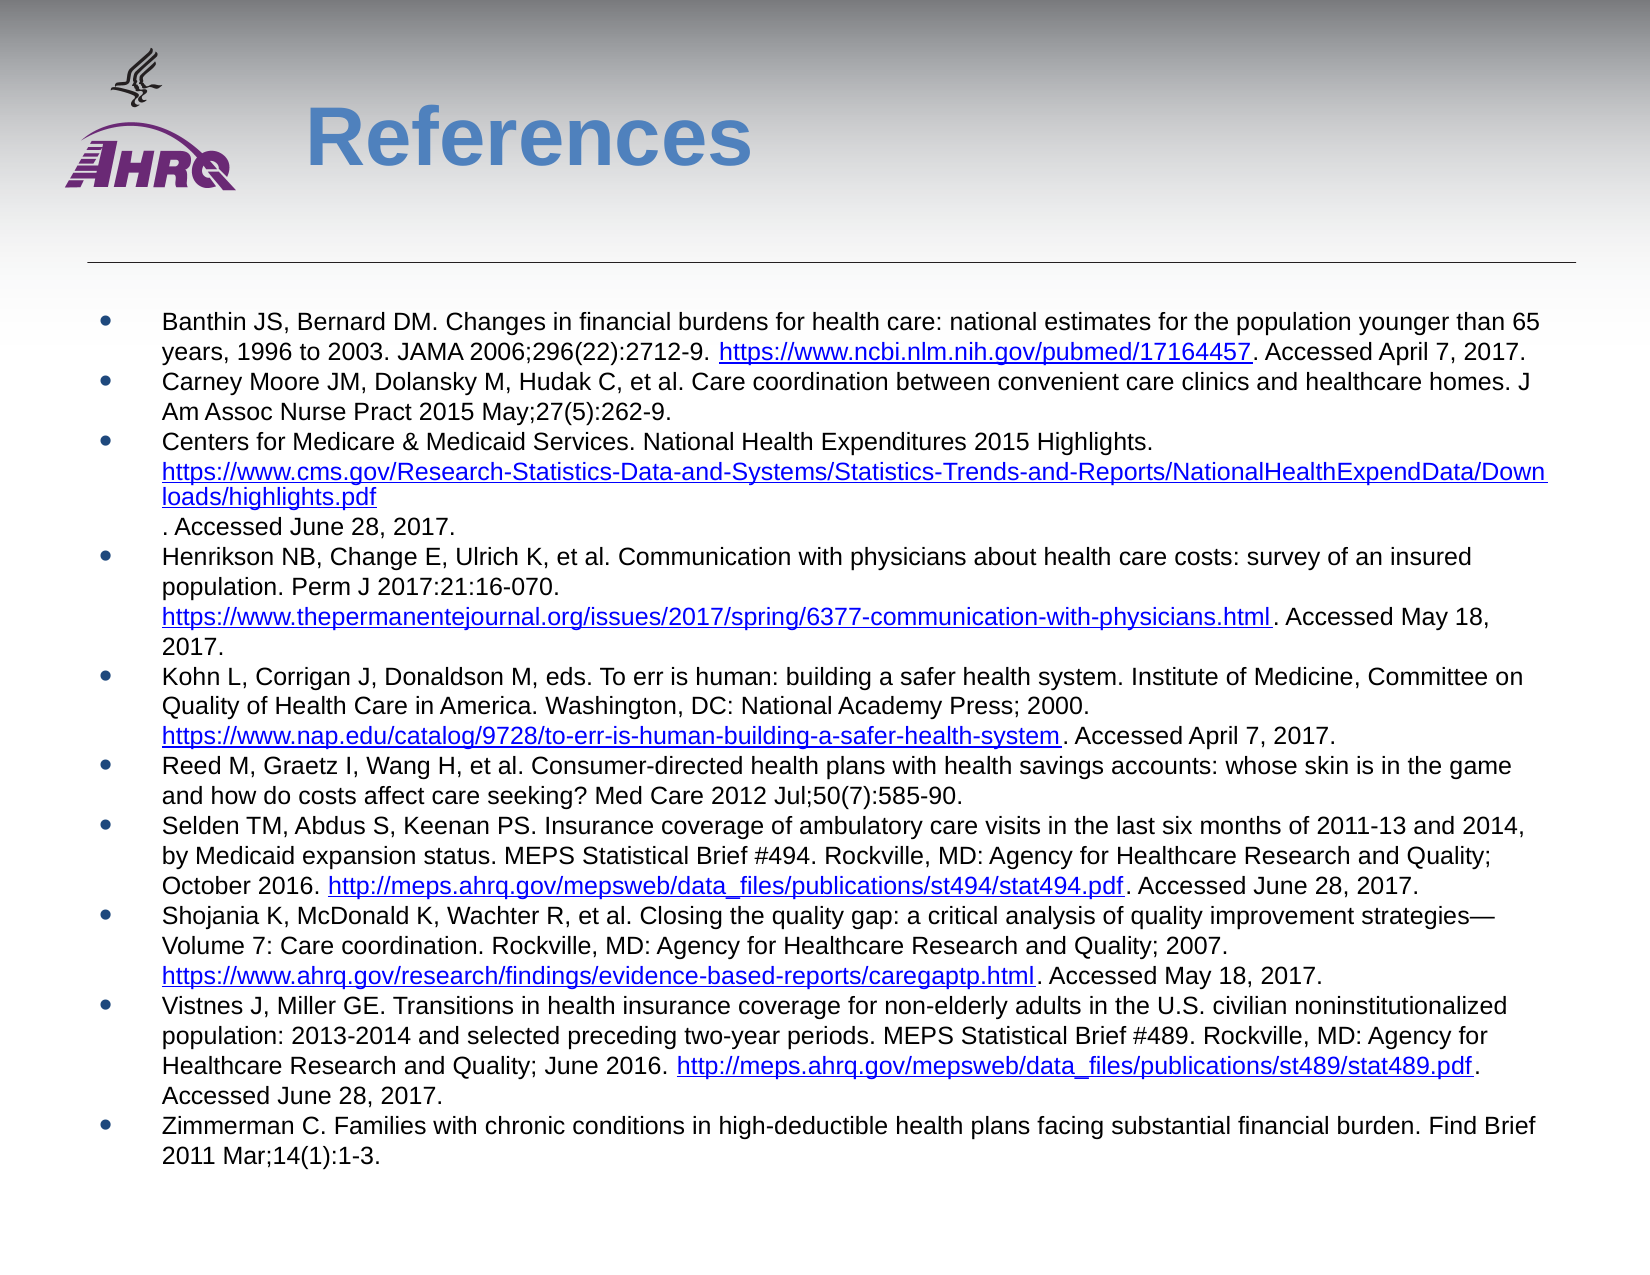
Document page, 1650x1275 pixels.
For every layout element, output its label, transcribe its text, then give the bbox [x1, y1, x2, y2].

title References [288, 51, 1568, 213]
list Banthin JS, Bernard DM. Changes in financial burdens for health care: national estimates for the population younger than 65 years, 1996 to 2003. JAMA 2006;296(22):2712-9. https://www.ncbi.nlm.nih.gov/pubmed/17164457. Accessed April 7, 2017. Carney Moore JM, Dolansky M, Hudak C, et al. Care coordination between convenient care clinics and healthcare homes. J Am Assoc Nurse Pract 2015 May;27(5):262-9. Centers for Medicare & Medicaid Services. National Health Expenditures 2015 Highlights. https://www.cms.gov/Research-Statistics-Data-and-Systems/Statistics-Trends-and-Reports/NationalHealthExpendData/Downloads/highlights.pdf. Accessed June 28, 2017. Henrikson NB, Change E, Ulrich K, et al. Communication with physicians about health care costs: survey of an insured population. Perm J 2017:21:16-070. https://www.thepermanentejournal.org/issues/2017/spring/6377-communication-with-physicians.html. Accessed May 18, 2017. Kohn L, Corrigan J, Donaldson M, eds. To err is human: building a safer health system. Institute of Medicine, Committee on Quality of Health Care in America. Washington, DC: National Academy Press; 2000. https://www.nap.edu/catalog/9728/to-err-is-human-building-a-safer-health-system. Accessed April 7, 2017. Reed M, Graetz I, Wang H, et al. Consumer-directed health plans with health savings accounts: whose skin is in the game and how do costs affect care seeking? Med Care 2012 Jul;50(7):585-90. Selden TM, Abdus S, Keenan PS. Insurance coverage of ambulatory care visits in the last six months of 2011-13 and 2014, by Medicaid expansion status. MEPS Statistical Brief #494. Rockville, MD: Agency for Healthcare Research and Quality; October 2016. http://meps.ahrq.gov/mepsweb/data_files/publications/st494/stat494.pdf. Accessed June 28, 2017. Shojania K, McDonald K, Wachter R, et al. Closing the quality gap: a critical analysis of quality improvement strategies—Volume 7: Care coordination. Rockville, MD: Agency for Healthcare Research and Quality; 2007. https://www.ahrq.gov/research/findings/evidence-based-reports/caregaptp.html. Accessed May 18, 2017. Vistnes J, Miller GE. Transitions in health insurance coverage for non-elderly adults in the U.S. civilian noninstitutionalized population: 2013-2014 and selected preceding two-year periods. MEPS Statistical Brief #489. Rockville, MD: Agency for Healthcare Research and Quality; June 2016. http://meps.ahrq.gov/mepsweb/data_files/publications/st489/stat489.pdf. Accessed June 28, 2017. Zimmerman C. Families with chronic conditions in high-deductible health plans facing substantial financial burden. Find Brief 2011 Mar;14(1):1-3. [82, 297, 1568, 1139]
picture [0, 0, 1650, 1275]
